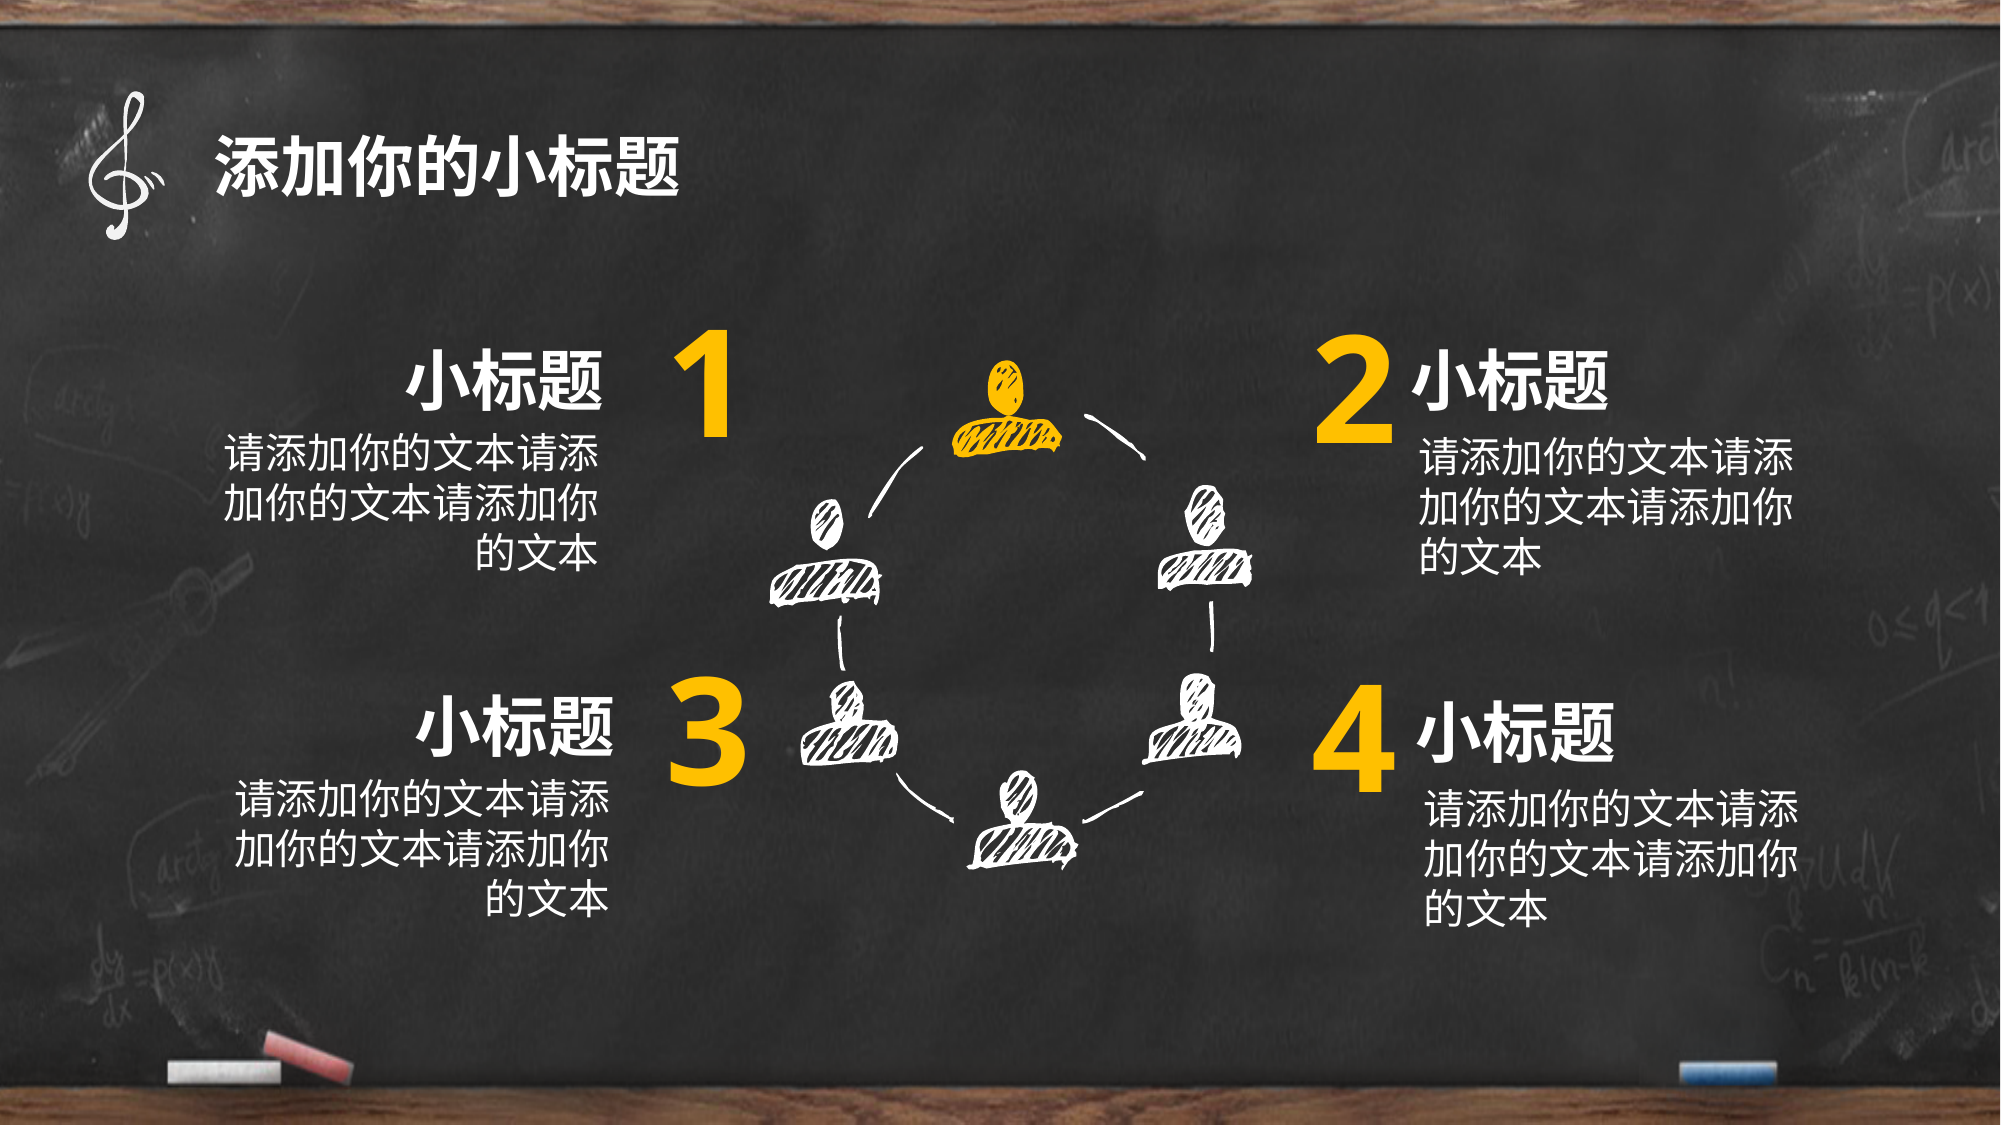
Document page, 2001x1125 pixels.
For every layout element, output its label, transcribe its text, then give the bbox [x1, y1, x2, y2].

text_box 小标题 [1410, 339, 1611, 420]
text_box 请添加你的文本请添加你的文本请添加你的文本 [1403, 423, 1827, 639]
text_box 小标题 [414, 684, 615, 765]
text_box 1 [650, 279, 750, 475]
text_box 请添加你的文本请添加你的文本请添加你的文本 [191, 419, 615, 635]
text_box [85, 90, 169, 242]
text_box 请添加你的文本请添加你的文本请添加你的文本 [201, 765, 625, 981]
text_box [768, 358, 1255, 873]
text_box 请添加你的文本请添加你的文本请添加你的文本 [1408, 775, 1833, 991]
text_box 3 [650, 628, 750, 824]
picture [0, 0, 2001, 1125]
text_box 小标题 [1415, 690, 1617, 771]
text_box 添加你的小标题 [214, 124, 682, 205]
text_box 4 [1296, 635, 1396, 830]
text_box 2 [1296, 286, 1396, 482]
text_box 小标题 [404, 339, 605, 419]
